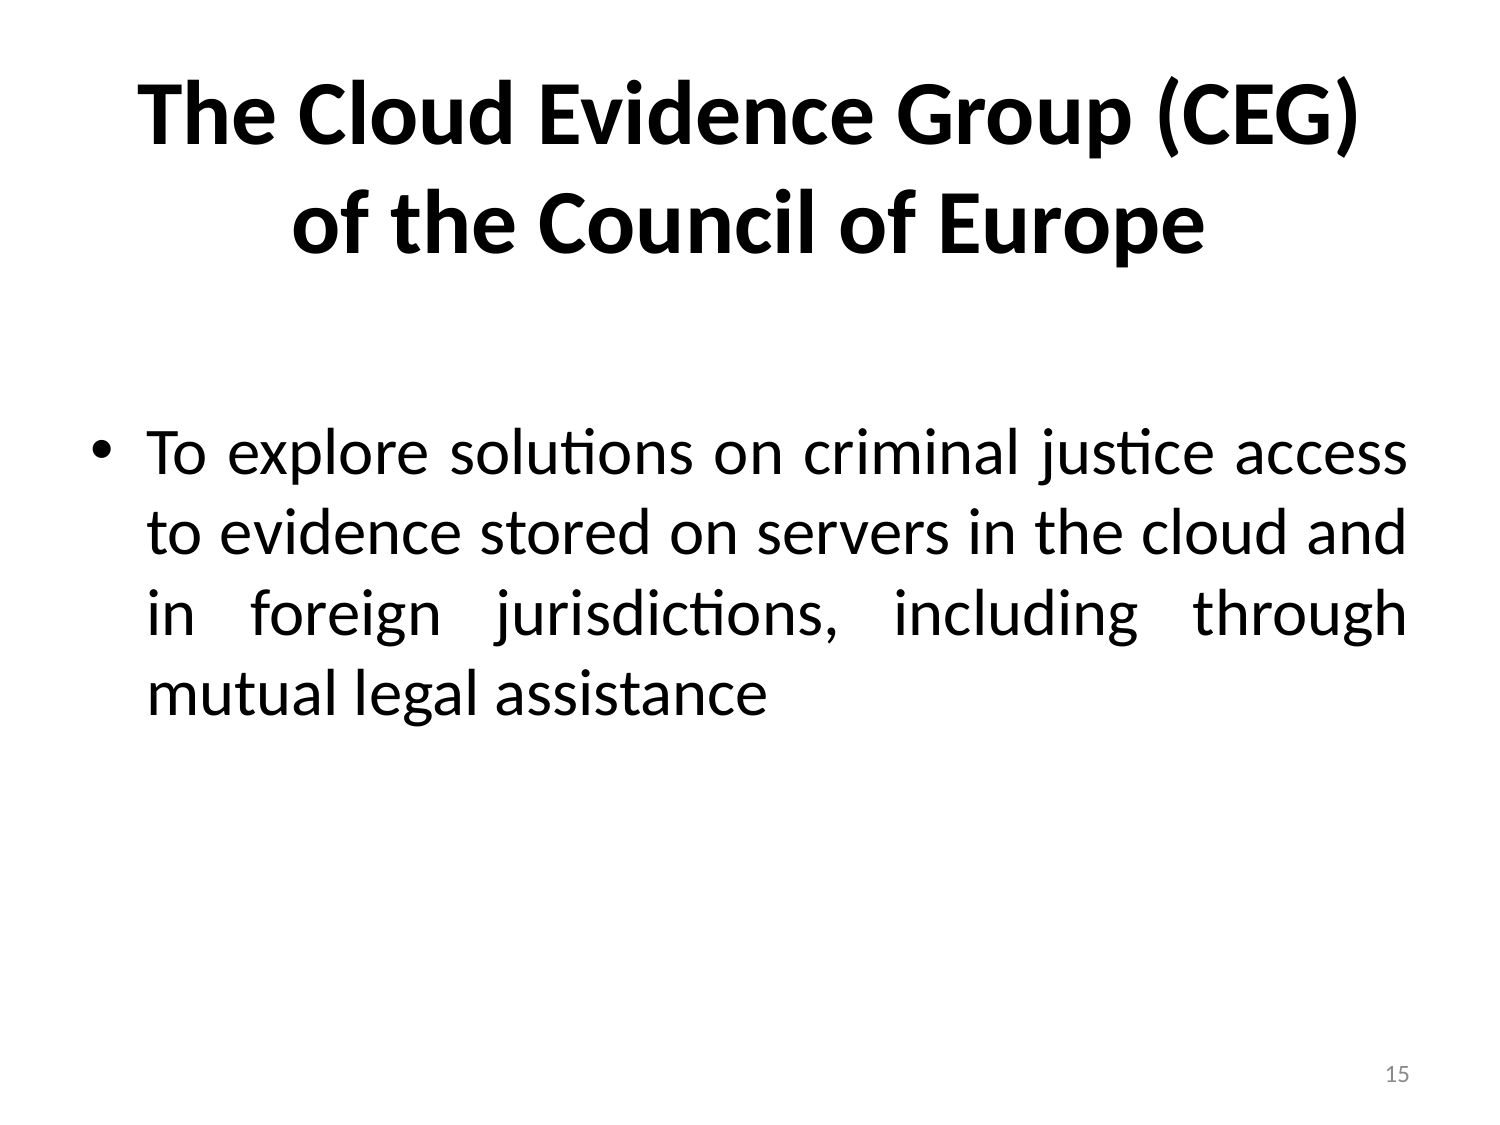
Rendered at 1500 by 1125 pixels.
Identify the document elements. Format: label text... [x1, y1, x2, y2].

slide_number 15 [1074, 1042, 1425, 1103]
title The Cloud Evidence Group (CEG) of the Council of Europe [75, 45, 1425, 233]
list To explore solutions on criminal justice access to evidence stored on servers in the cloud and in foreign jurisdictions, including through mutual legal assistance [75, 400, 1425, 1005]
